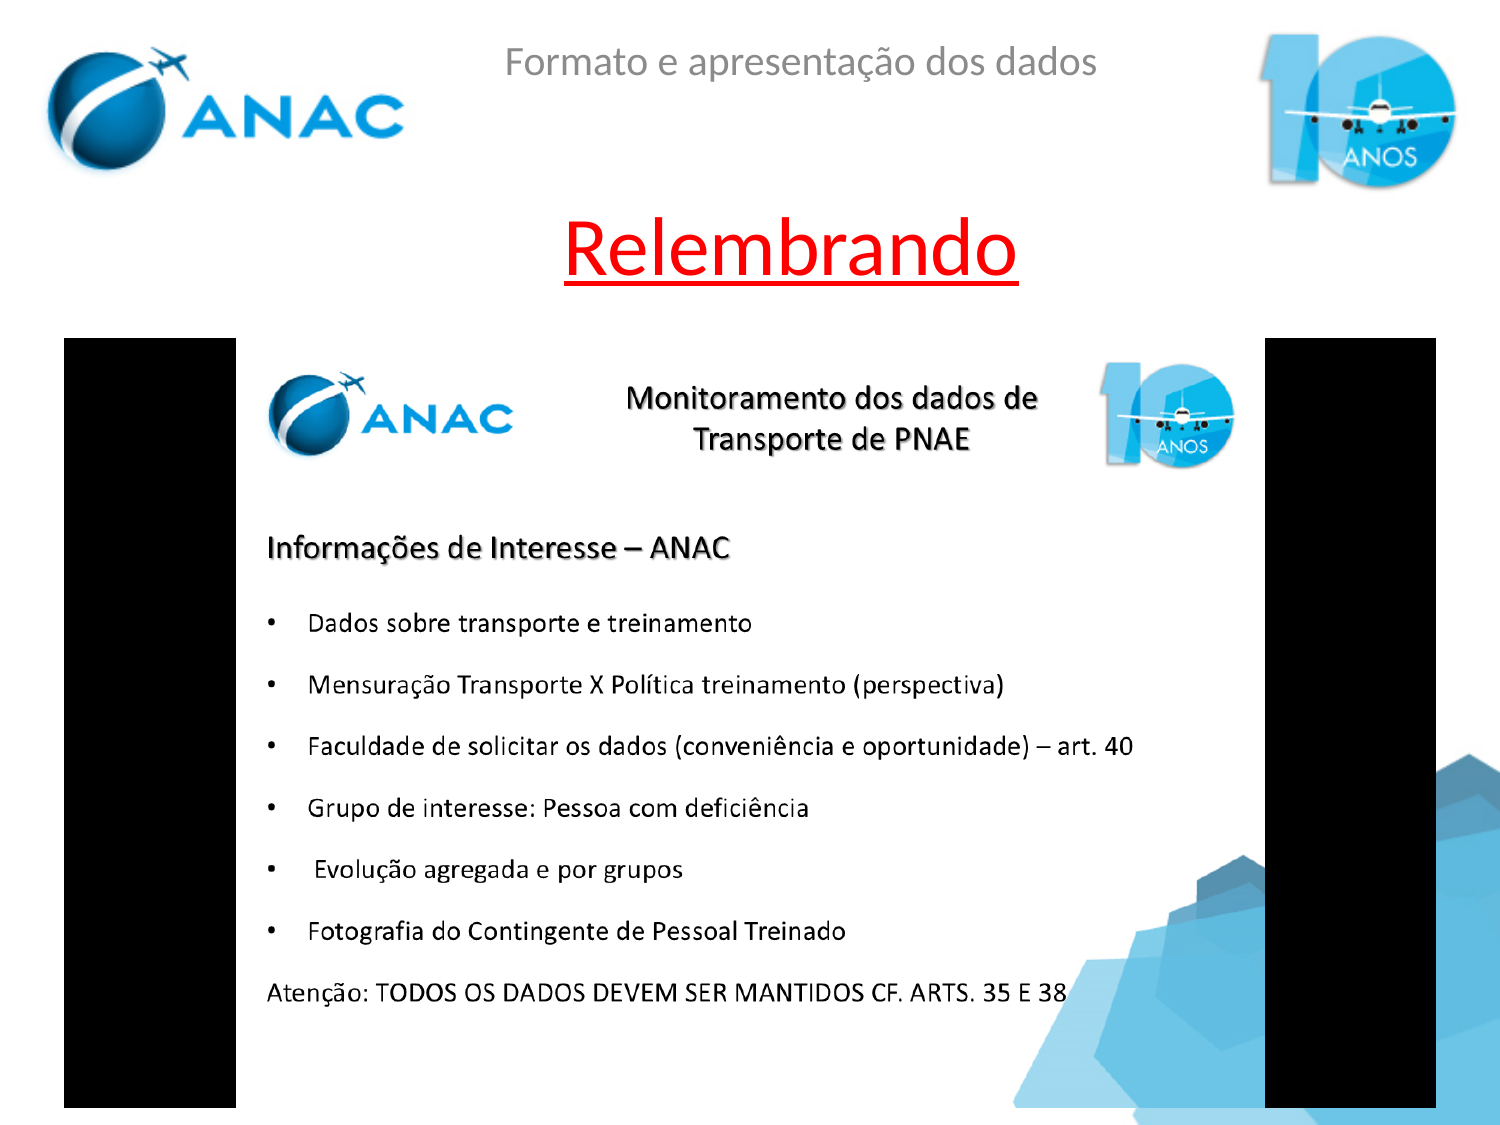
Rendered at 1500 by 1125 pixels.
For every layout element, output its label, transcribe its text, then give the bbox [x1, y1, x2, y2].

title Relembrando [549, 184, 1247, 336]
picture [0, 0, 1500, 1125]
list Formato e apresentação dos dados [490, 7, 1152, 149]
